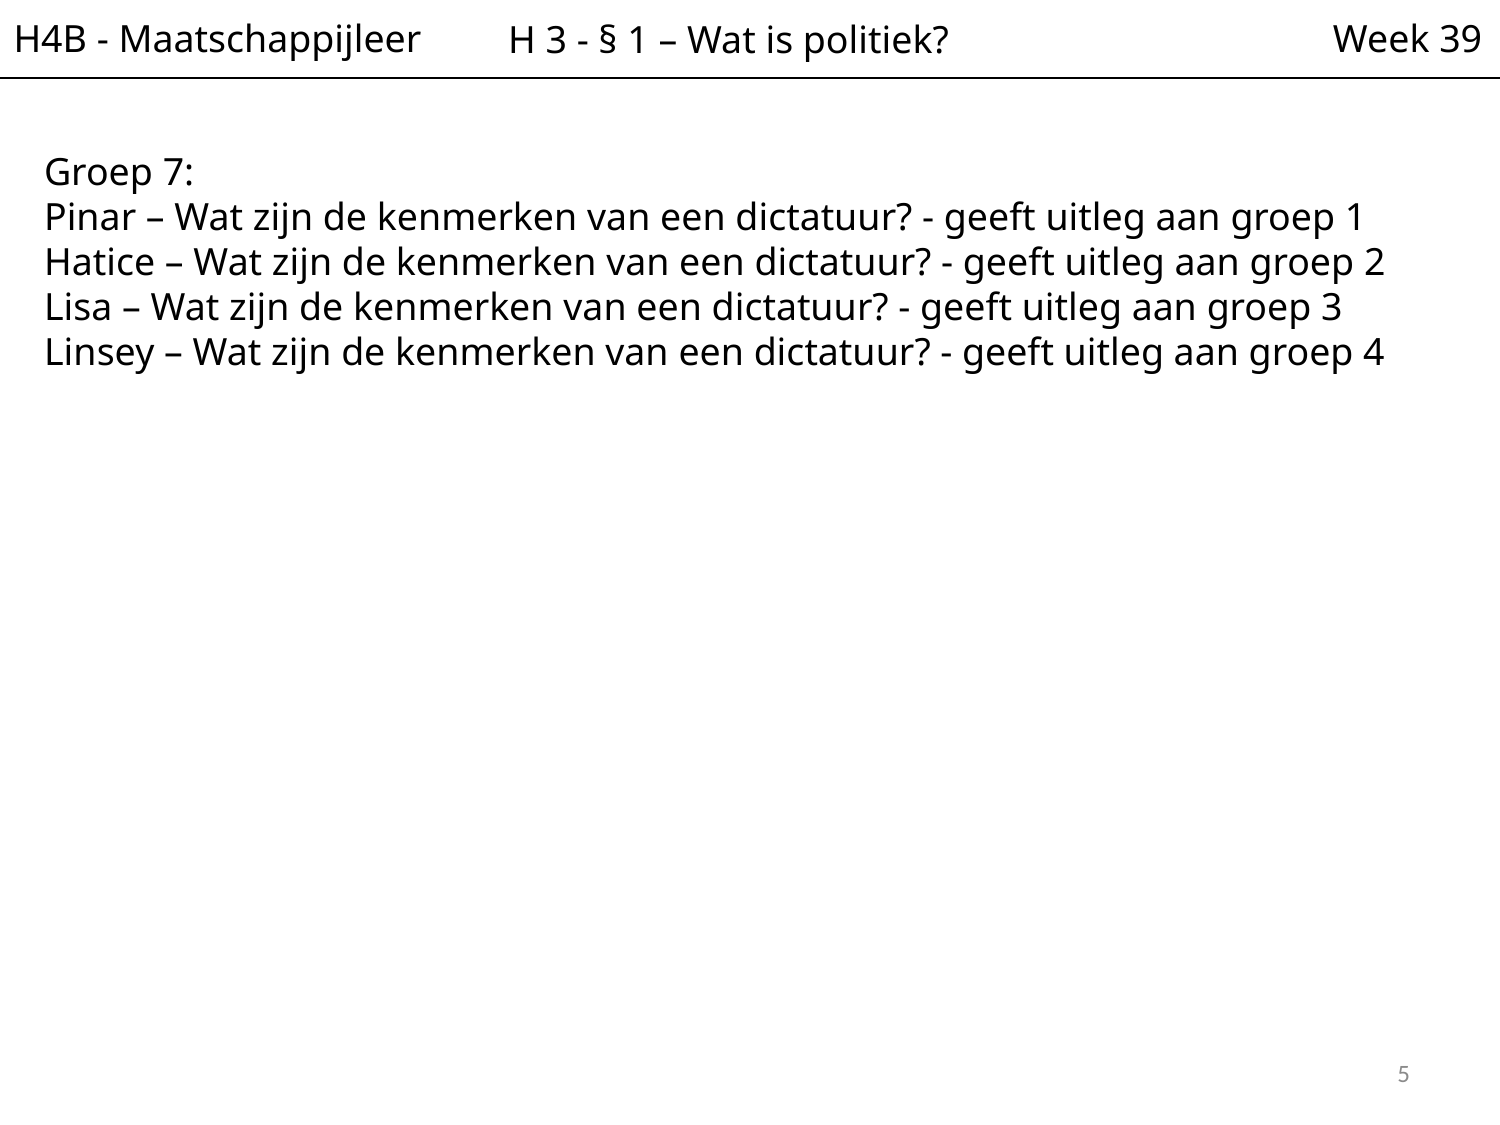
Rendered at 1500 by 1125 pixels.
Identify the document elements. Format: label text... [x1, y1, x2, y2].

text_box Week 39 [1318, 7, 1498, 67]
text_box H 3 - § 1 – Wat is politiek? [493, 8, 965, 68]
slide_number 5 [1074, 1042, 1425, 1103]
text_box Groep 7: Pinar – Wat zijn de kenmerken van een dictatuur? - geeft uitleg aan groep 1 Hatice – Wat zijn de kenmerken van een dictatuur? - geeft uitleg aan groep 2 Lisa – Wat zijn de kenmerken van een dictatuur? - geeft uitleg aan groep 3 Linsey – Wat zijn de kenmerken van een dictatuur? - geeft uitleg aan groep 4 [29, 141, 1436, 426]
text_box H4B - Maatschappijleer [0, 7, 437, 67]
